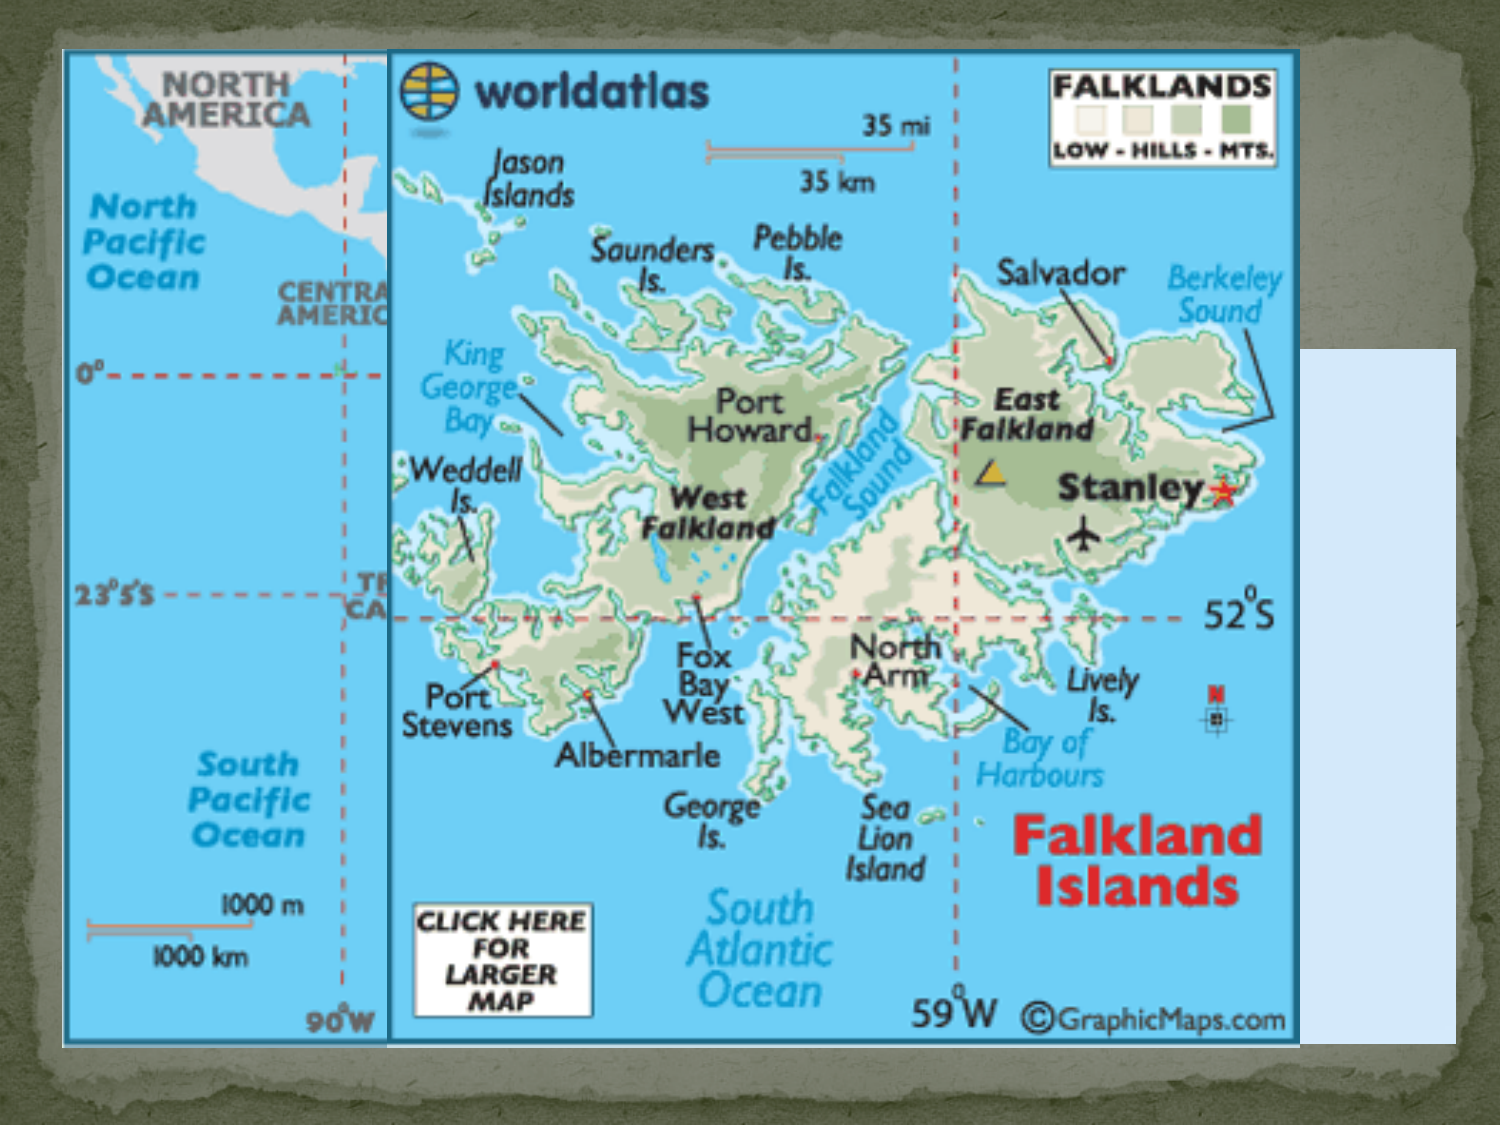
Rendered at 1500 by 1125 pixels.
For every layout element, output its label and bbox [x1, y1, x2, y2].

picture [62, 49, 1456, 1048]
